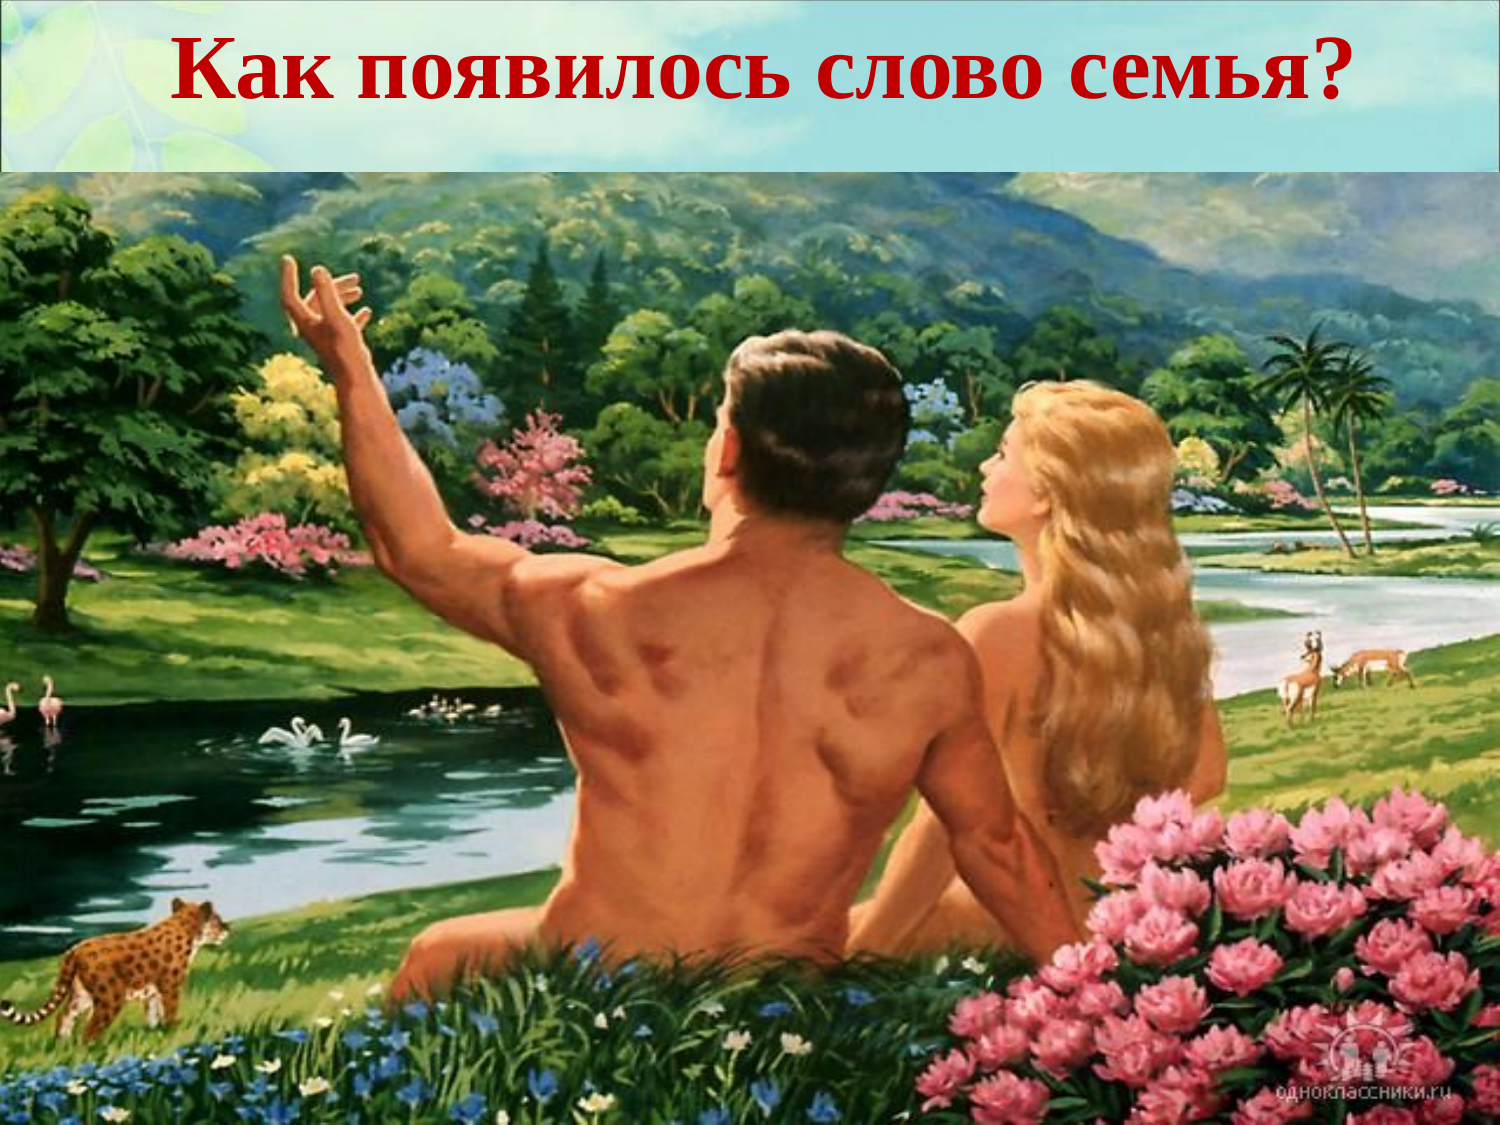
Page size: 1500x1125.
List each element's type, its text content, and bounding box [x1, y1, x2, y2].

picture [0, 0, 1500, 1125]
text_box Как появилось слово семья? [29, 0, 1500, 125]
